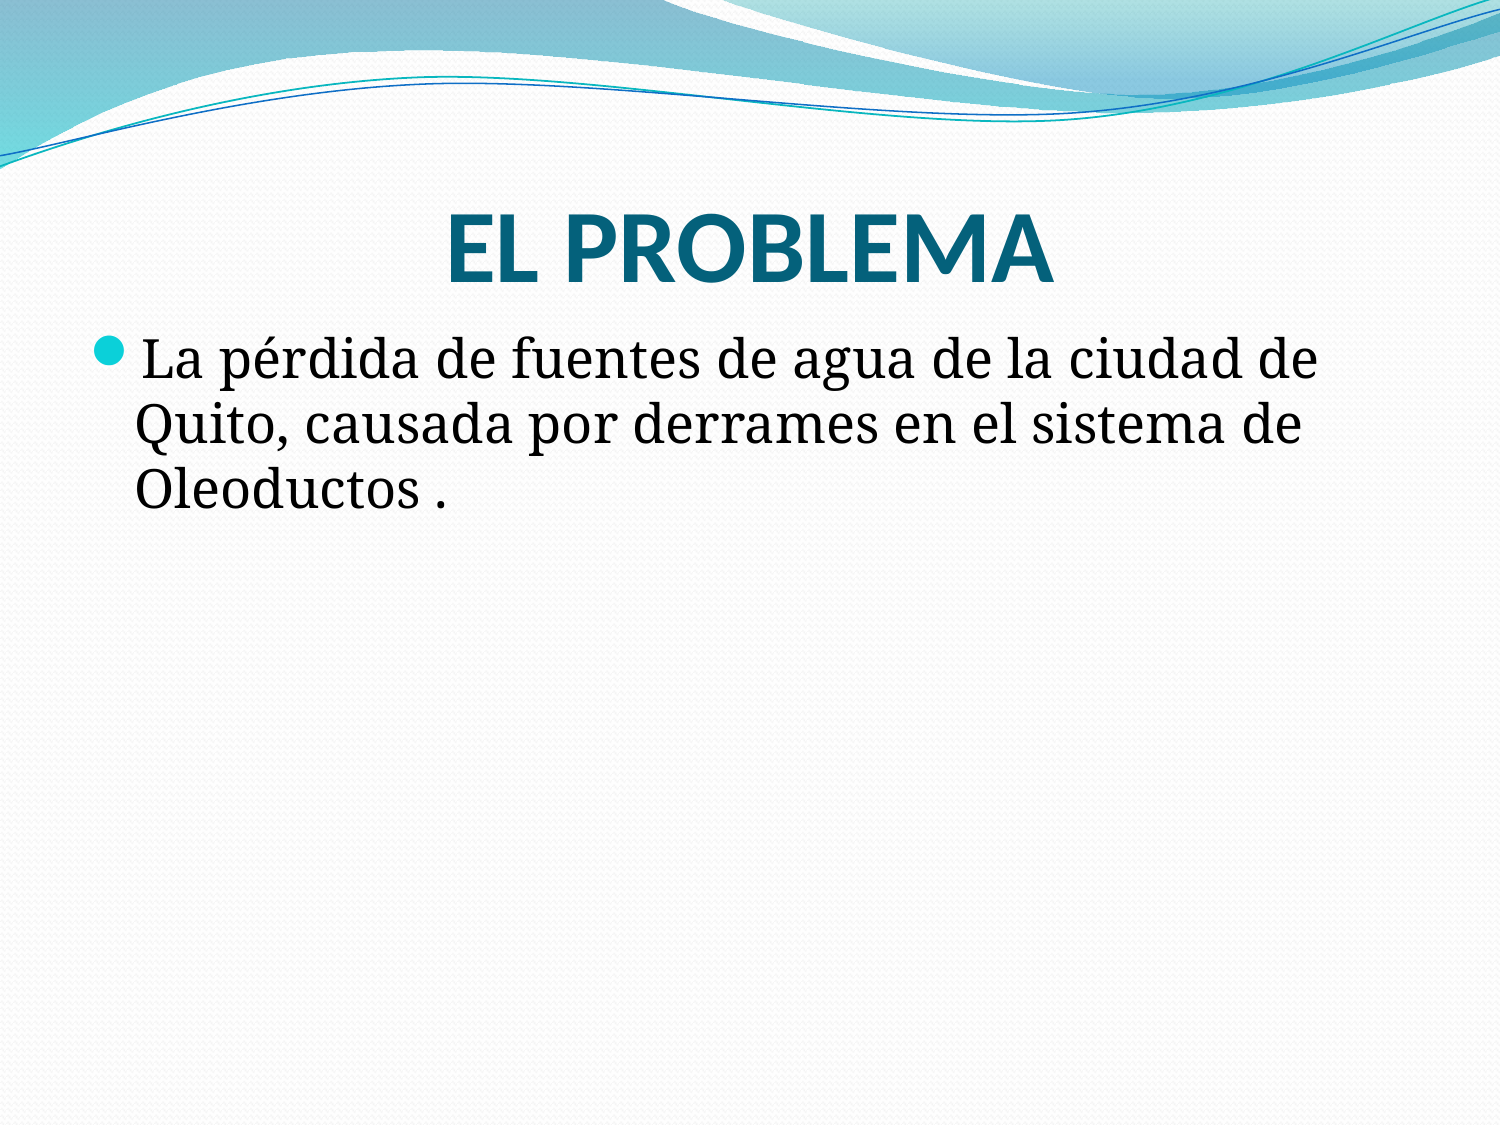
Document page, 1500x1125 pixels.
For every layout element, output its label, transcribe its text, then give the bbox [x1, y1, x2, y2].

title EL PROBLEMA [75, 115, 1425, 303]
list La pérdida de fuentes de agua de la ciudad de Quito, causada por derrames en el sistema de Oleoductos . [75, 317, 1425, 1038]
